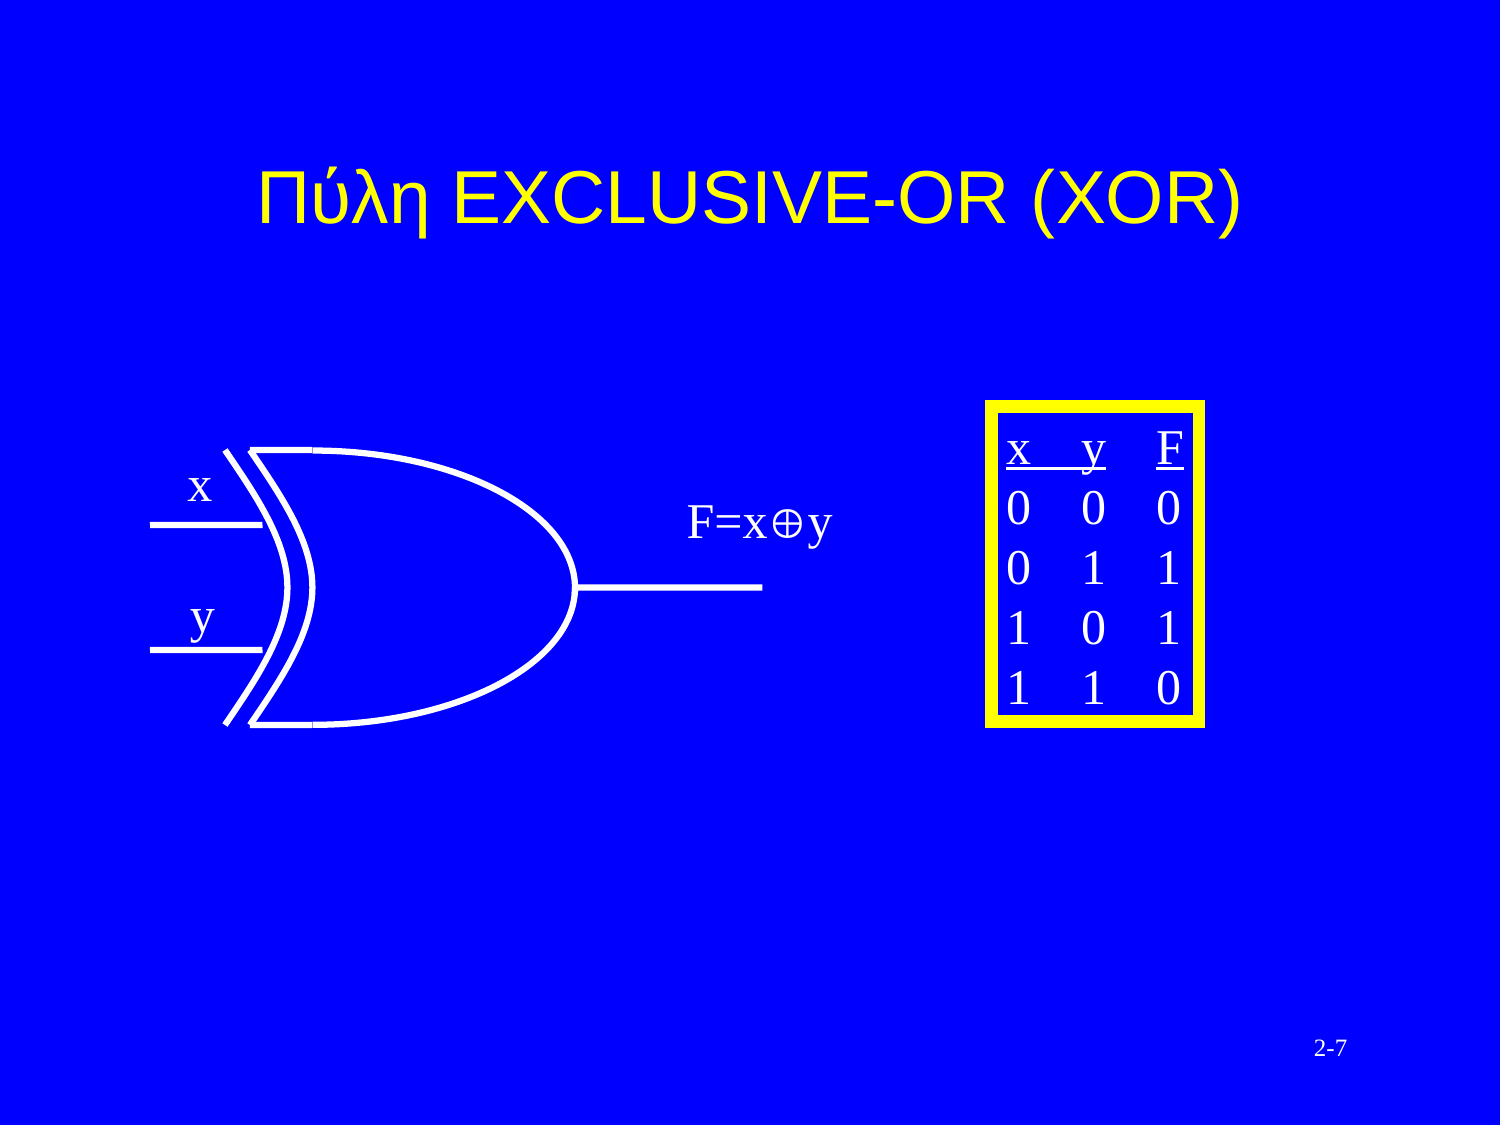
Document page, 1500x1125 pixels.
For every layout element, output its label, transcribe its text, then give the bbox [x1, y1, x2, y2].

text_box x [172, 444, 228, 519]
text_box [312, 587, 576, 725]
text_box [249, 450, 313, 726]
text_box [312, 450, 575, 587]
text_box x y F 0 0 0 0 1 1 1 0 1 1 1 0 [991, 406, 1199, 722]
text_box [224, 450, 288, 726]
title Πύλη EXCLUSIVE-OR (XOR) [112, 99, 1388, 288]
text_box F=xy [671, 480, 848, 556]
text_box y [175, 574, 224, 650]
